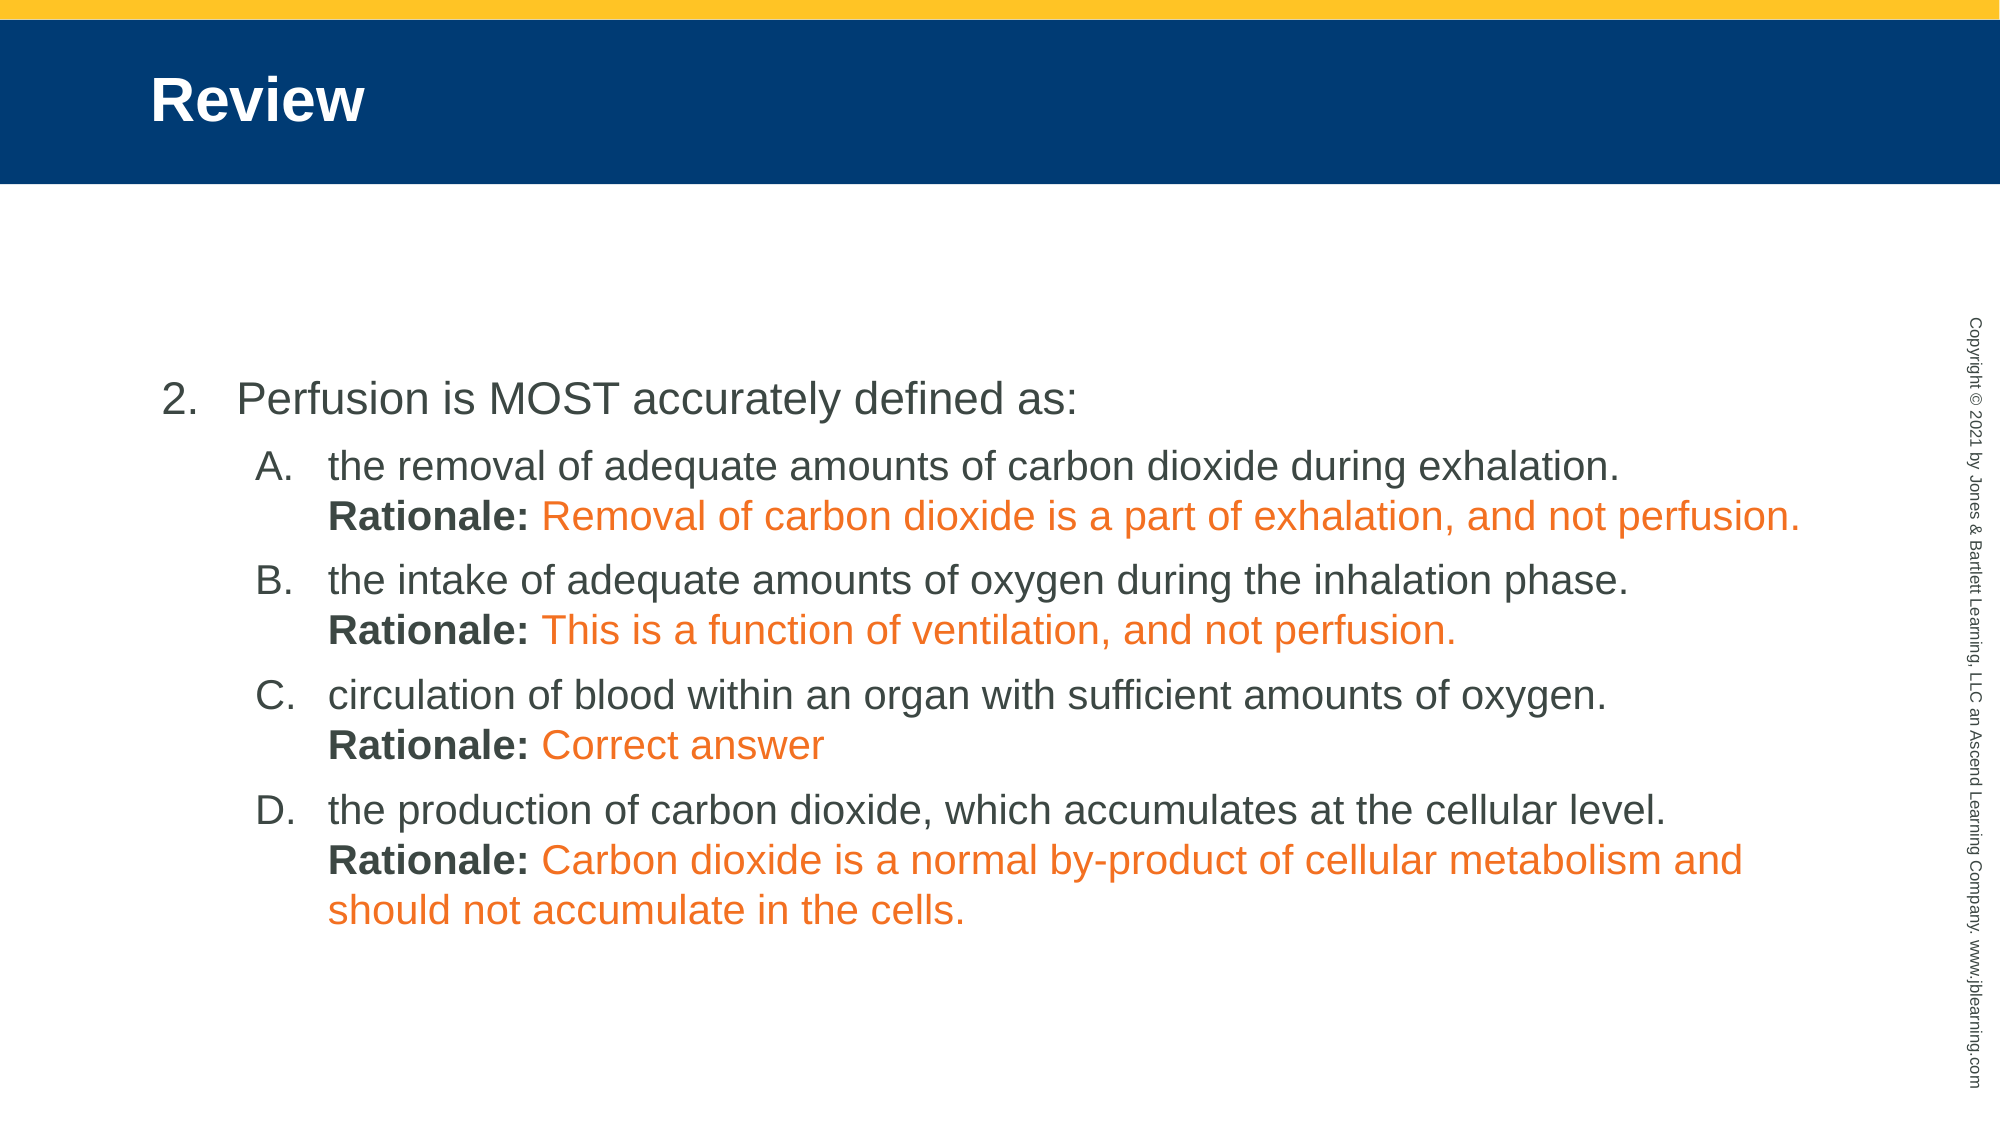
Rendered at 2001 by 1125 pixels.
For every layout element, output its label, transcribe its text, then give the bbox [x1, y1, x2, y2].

title Review [0, 19, 2000, 185]
list Perfusion is MOST accurately defined as: the removal of adequate amounts of carbon dioxide during exhalation. Rationale: Removal of carbon dioxide is a part of exhalation, and not perfusion. the intake of adequate amounts of oxygen during the inhalation phase. Rationale: This is a function of ventilation, and not perfusion. circulation of blood within an organ with sufficient amounts of oxygen. Rationale: Correct answer the production of carbon dioxide, which accumulates at the cellular level. Rationale: Carbon dioxide is a normal by-product of cellular metabolism and should not accumulate in the cells. [146, 361, 1859, 1016]
